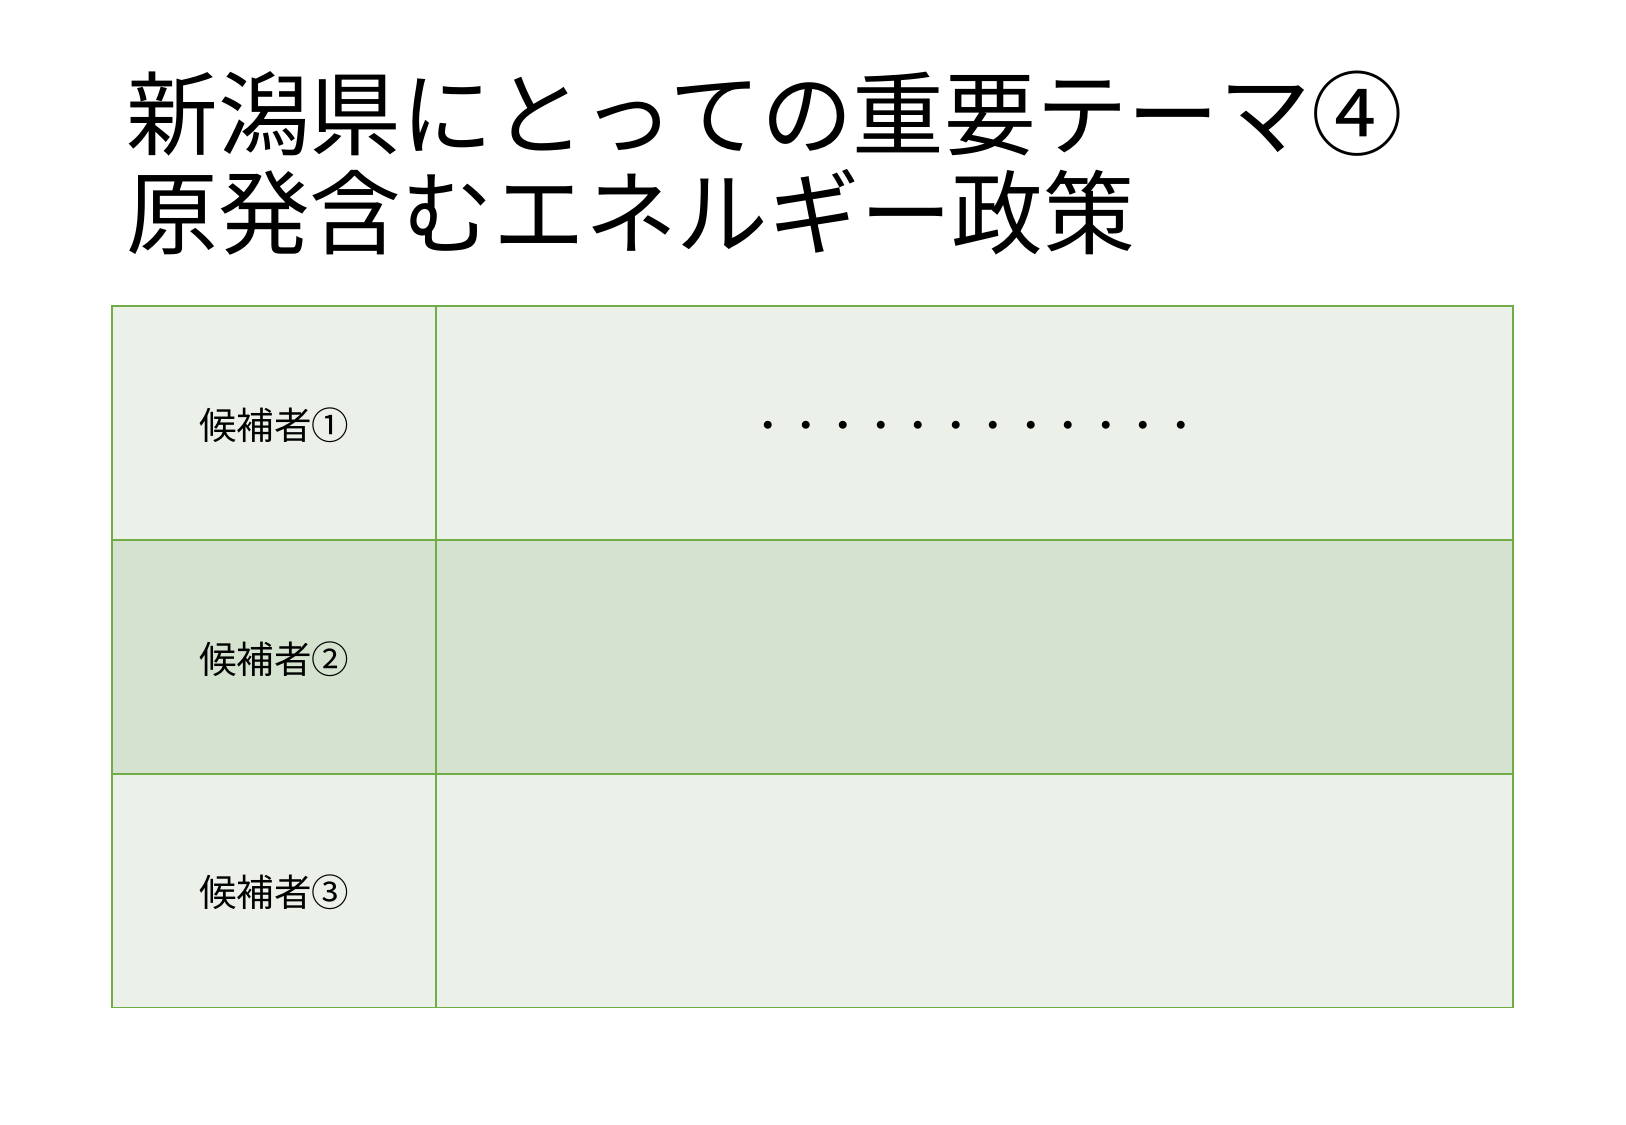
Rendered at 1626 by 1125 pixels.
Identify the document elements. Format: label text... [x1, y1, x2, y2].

table_cell [437, 541, 1512, 773]
table_header 候補者① [113, 307, 435, 539]
table_cell [437, 775, 1512, 1007]
table_header ・・・・・・・・・・・・ [437, 307, 1512, 539]
table_cell 候補者③ [113, 775, 435, 1007]
title 新潟県にとっての重要テーマ④ 原発含むエネルギー政策 [111, 59, 1514, 278]
table_cell 候補者② [113, 541, 435, 773]
